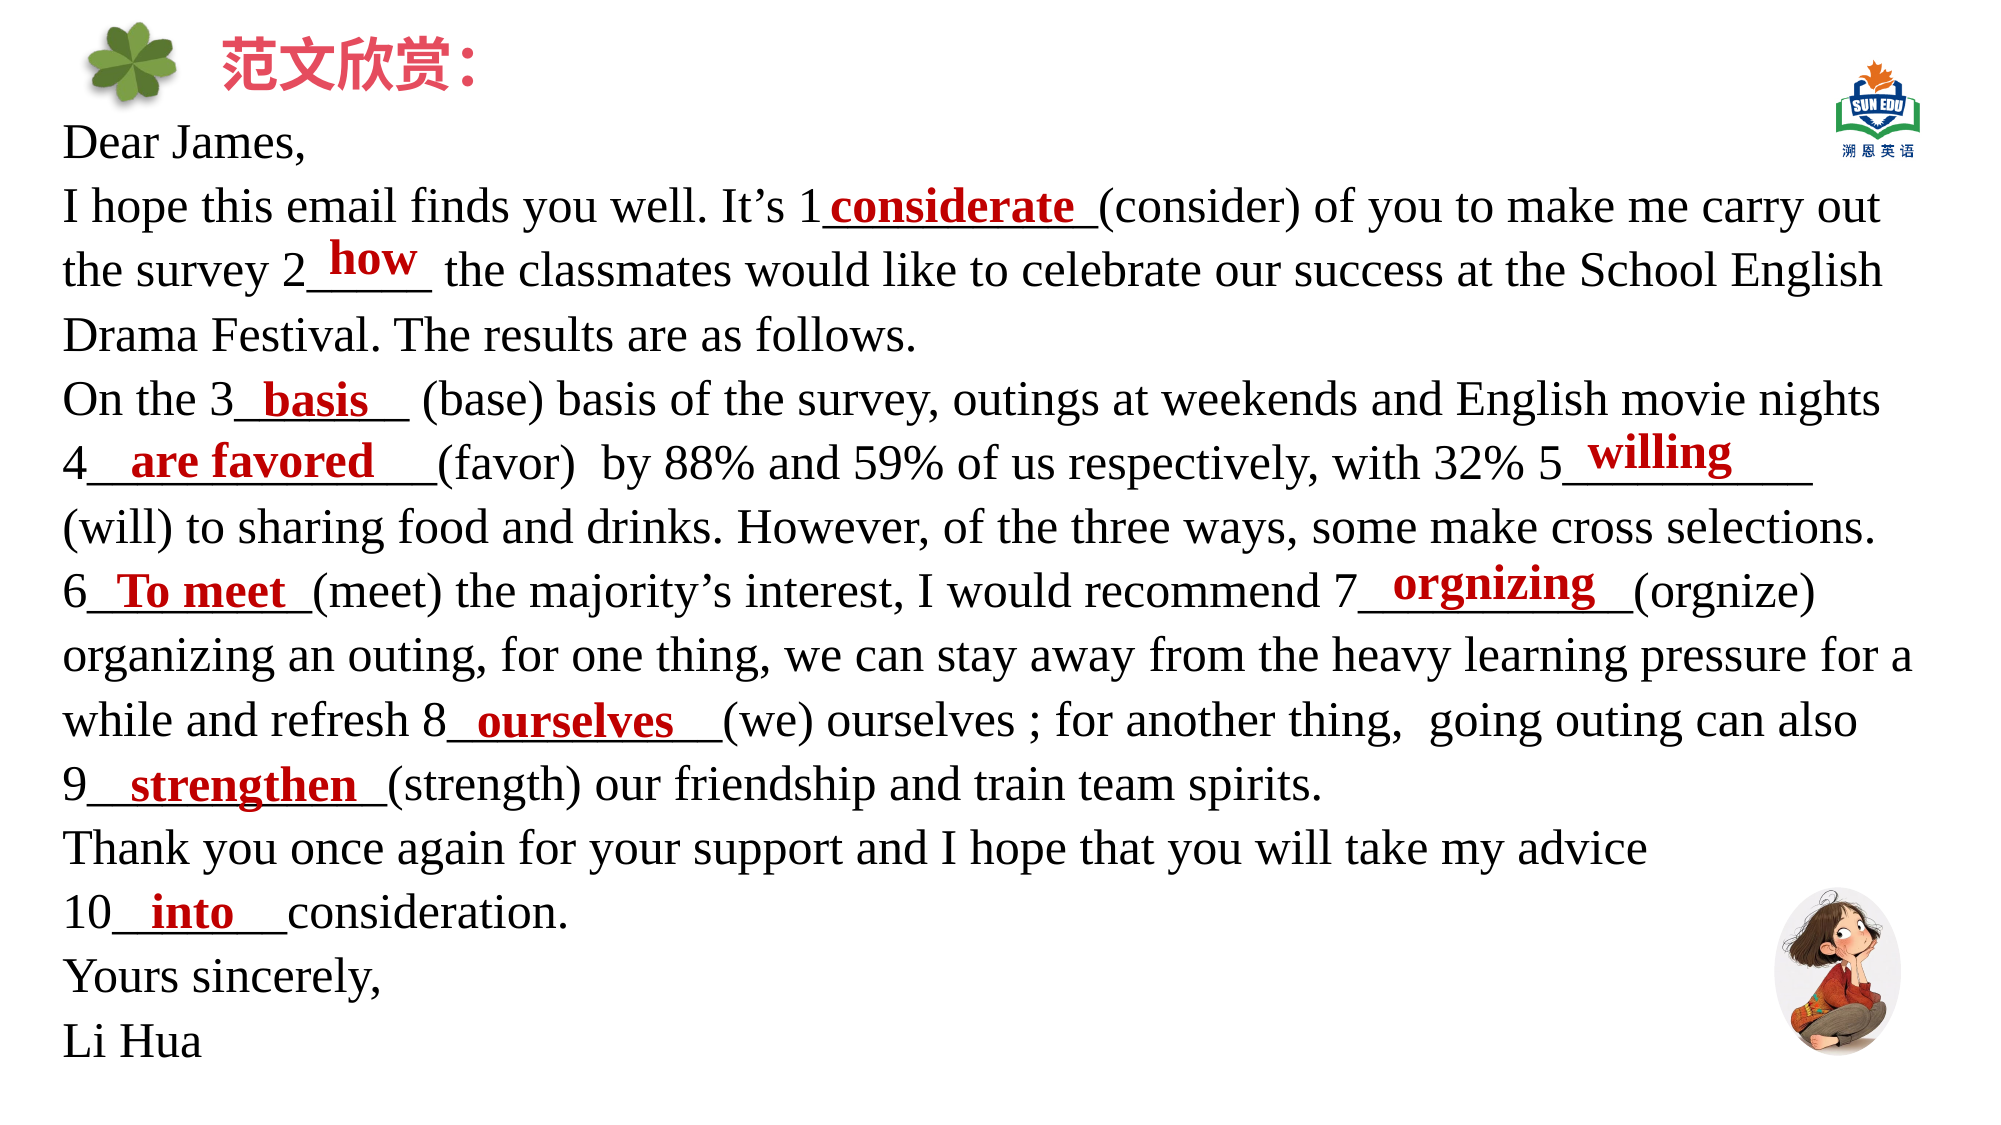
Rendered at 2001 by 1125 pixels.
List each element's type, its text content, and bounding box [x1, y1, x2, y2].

text_box 范文欣赏： [205, 20, 489, 106]
text_box orgnizing [1377, 542, 1622, 618]
picture [1773, 886, 1902, 1057]
text_box ourselves [462, 680, 692, 755]
picture [1828, 57, 1929, 96]
text_box willing [1572, 411, 1797, 487]
text_box into [136, 871, 257, 946]
text_box strengthen [115, 744, 389, 820]
text_box Dear James, I hope this email finds you well. It’s 1___________(consider) of you to make me carry out the survey 2_____ the classmates would like to celebrate our success at the School English Drama Festival. The results are as follows. On the 3_______ (base) basis of the survey, outings at weekends and English movie nights 4______________(favor) by 88% and 59% of us respectively, with 32% 5__________ (will) to sharing food and drinks. However, of the three ways, some make cross selections. 6_________(meet) the majority’s interest, I would recommend 7___________(orgnize) organizing an outing, for one thing, we can stay away from the heavy learning pressure for a while and refresh 8___________(we) ourselves ; for another thing, going outing can also 9____________(strength) our friendship and train team spirits. Thank you once again for your support and I hope that you will take my advice 10_______consideration. Yours sincerely, Li Hua [47, 96, 1948, 1075]
picture [69, 0, 193, 118]
text_box are favored [115, 420, 404, 496]
text_box To meet [89, 550, 315, 626]
text_box basis [248, 359, 404, 420]
text_box how [314, 217, 440, 293]
text_box considerate [815, 165, 1100, 240]
